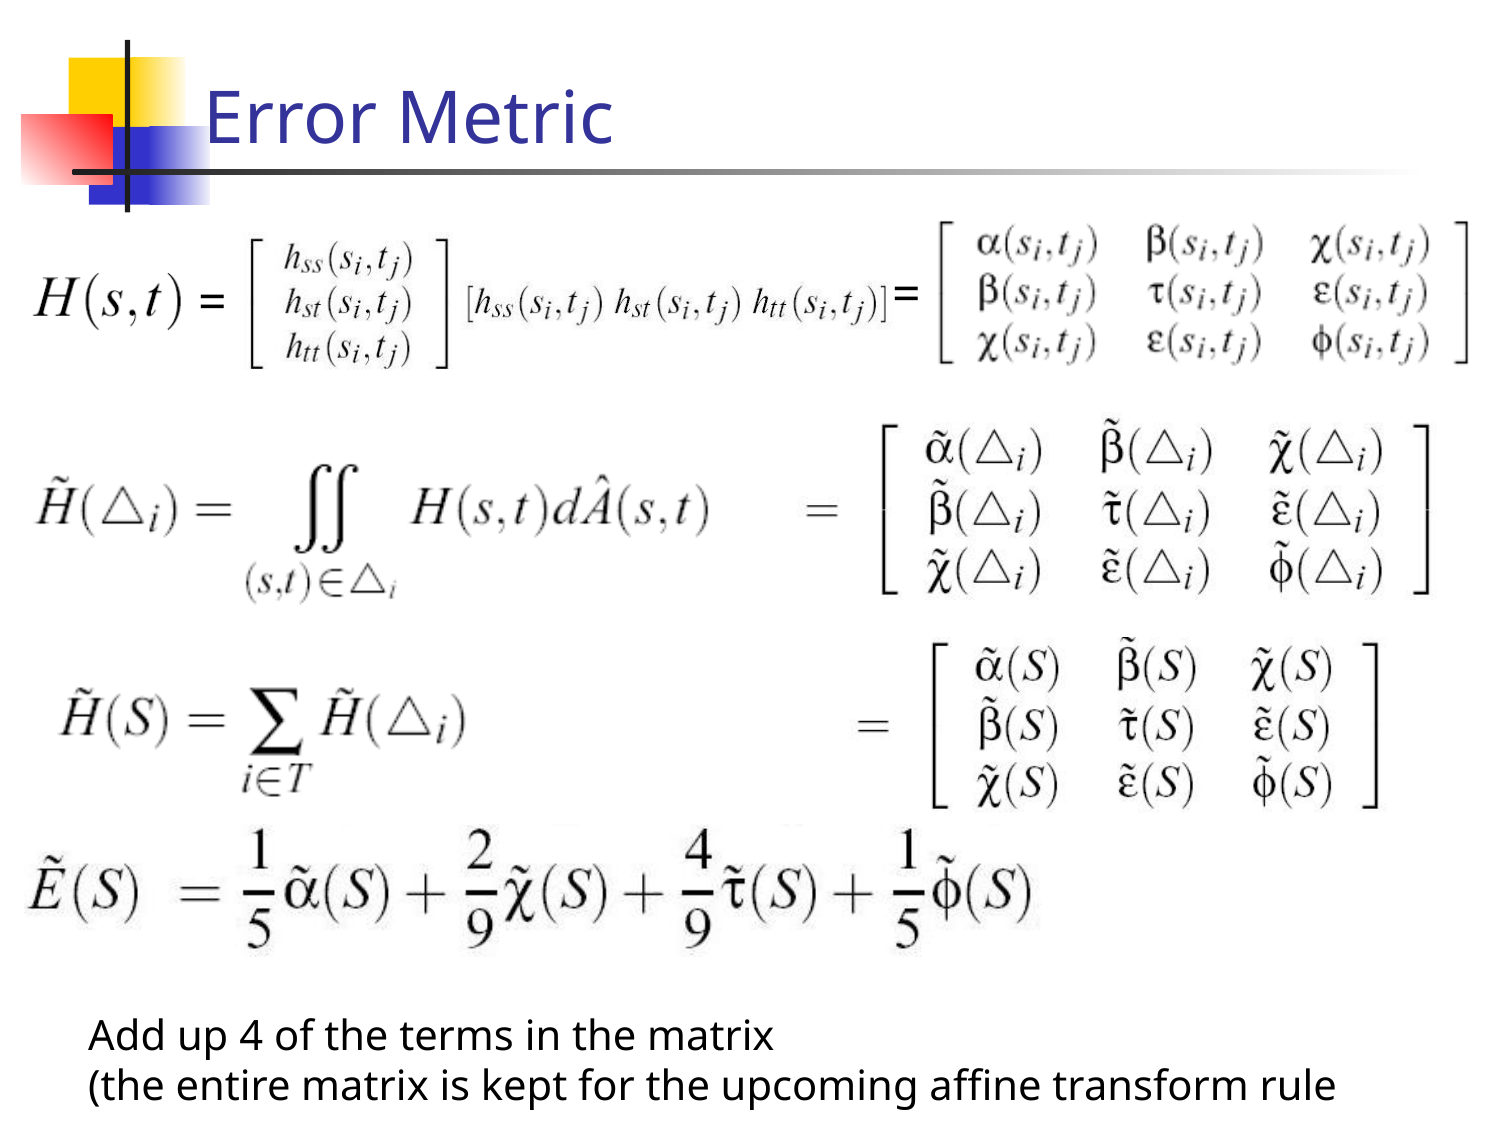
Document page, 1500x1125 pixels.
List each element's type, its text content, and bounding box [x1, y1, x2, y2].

picture [235, 223, 897, 380]
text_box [930, 212, 1482, 375]
picture [24, 824, 1043, 957]
text_box Add up 4 of the terms in the matrix (the entire matrix is kept for the upcoming affine transform rule [73, 1000, 1352, 1116]
text_box = [190, 262, 230, 338]
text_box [24, 257, 188, 335]
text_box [51, 674, 478, 807]
picture [787, 412, 1438, 600]
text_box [24, 450, 722, 613]
title Error Metric [188, 0, 1468, 167]
picture [849, 637, 1388, 815]
text_box = [901, 254, 925, 329]
